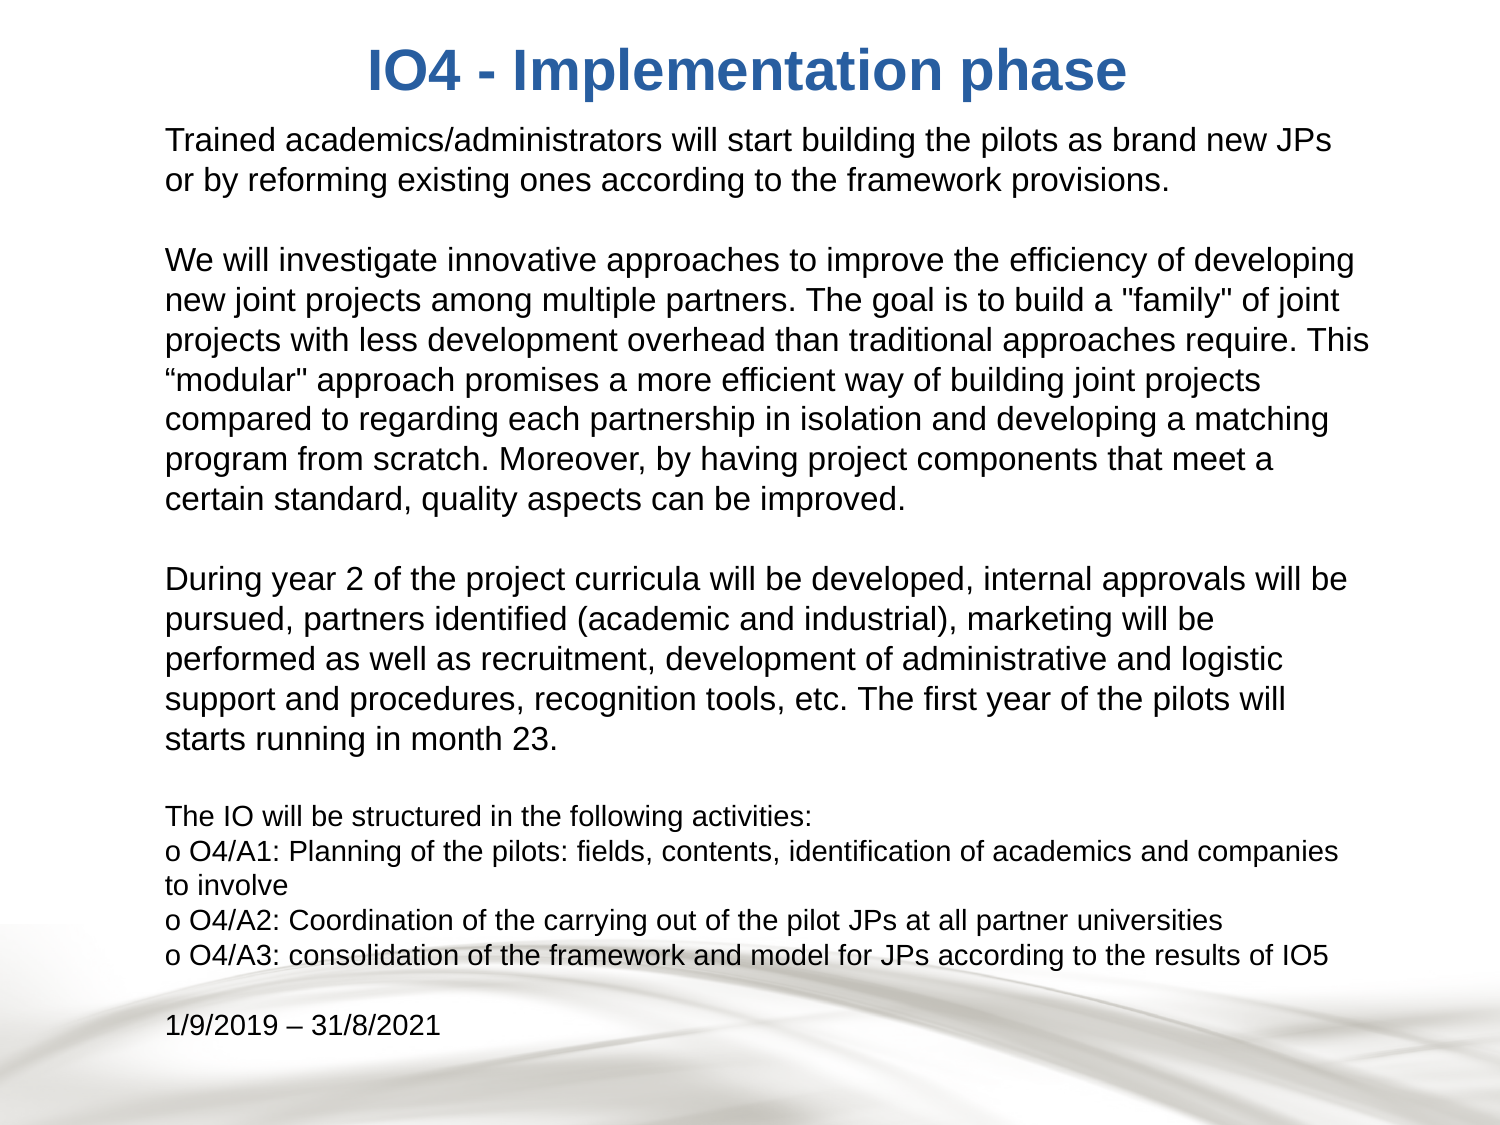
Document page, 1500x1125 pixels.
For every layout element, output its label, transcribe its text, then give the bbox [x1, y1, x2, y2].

picture [0, 924, 1500, 1125]
text_box Trained academics/administrators will start building the pilots as brand new JPs or by reforming existing ones according to the framework provisions. We will investigate innovative approaches to improve the efficiency of developing new joint projects among multiple partners. The goal is to build a "family" of joint projects with less development overhead than traditional approaches require. This “modular" approach promises a more efficient way of building joint projects compared to regarding each partnership in isolation and developing a matching program from scratch. Moreover, by having project components that meet a certain standard, quality aspects can be improved. During year 2 of the project curricula will be developed, internal approvals will be pursued, partners identified (academic and industrial), marketing will be performed as well as recruitment, development of administrative and logistic support and procedures, recognition tools, etc. The first year of the pilots will starts running in month 23. The IO will be structured in the following activities: o O4/A1: Planning of the pilots: fields, contents, identification of academics and companies to involve o O4/A2: Coordination of the carrying out of the pilot JPs at all partner universities o O4/A3: consolidation of the framework and model for JPs according to the results of IO5 1/9/2019 – 31/8/2021 [150, 110, 1388, 923]
text_box IO4 - Implementation phase [129, 24, 1367, 110]
